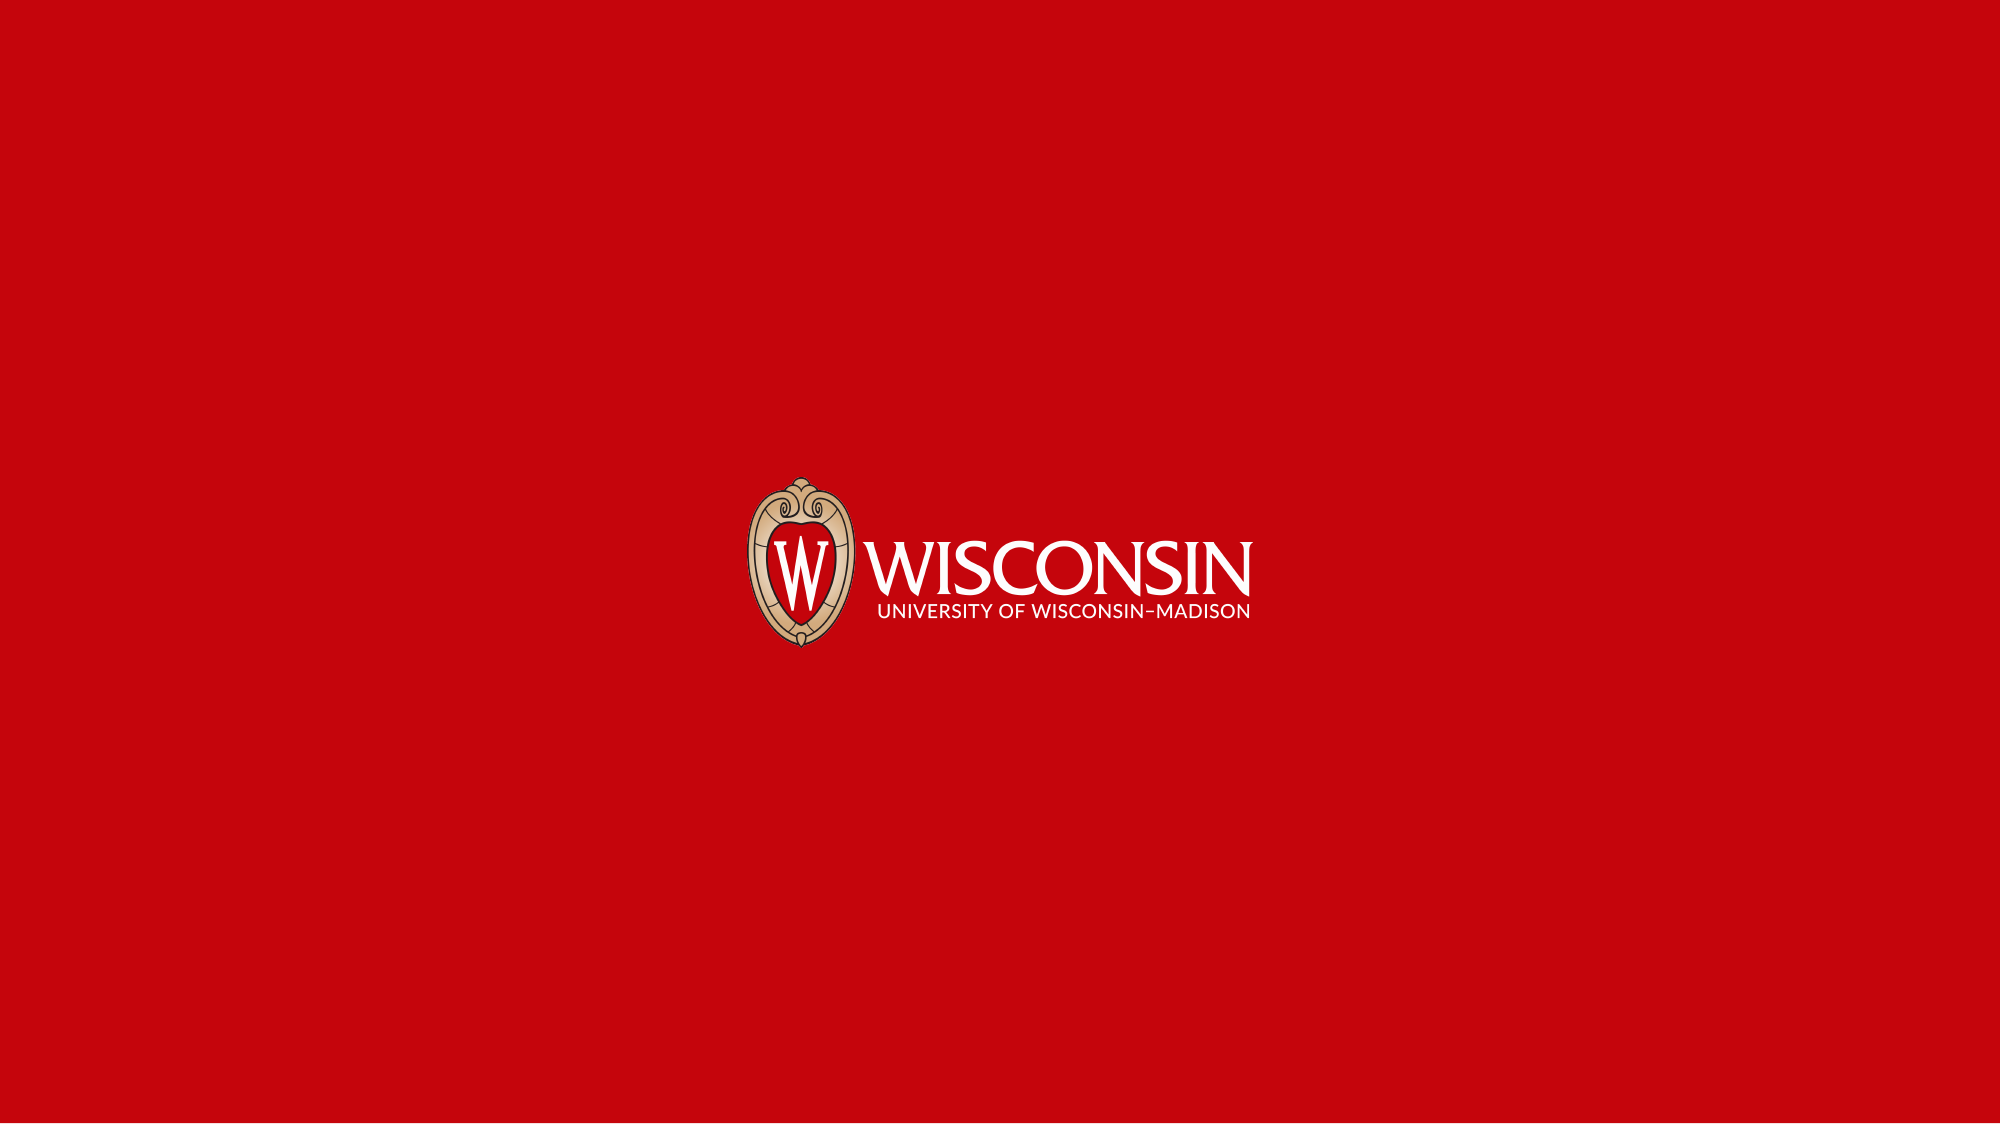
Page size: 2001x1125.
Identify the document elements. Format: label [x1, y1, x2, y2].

picture [747, 477, 1253, 648]
